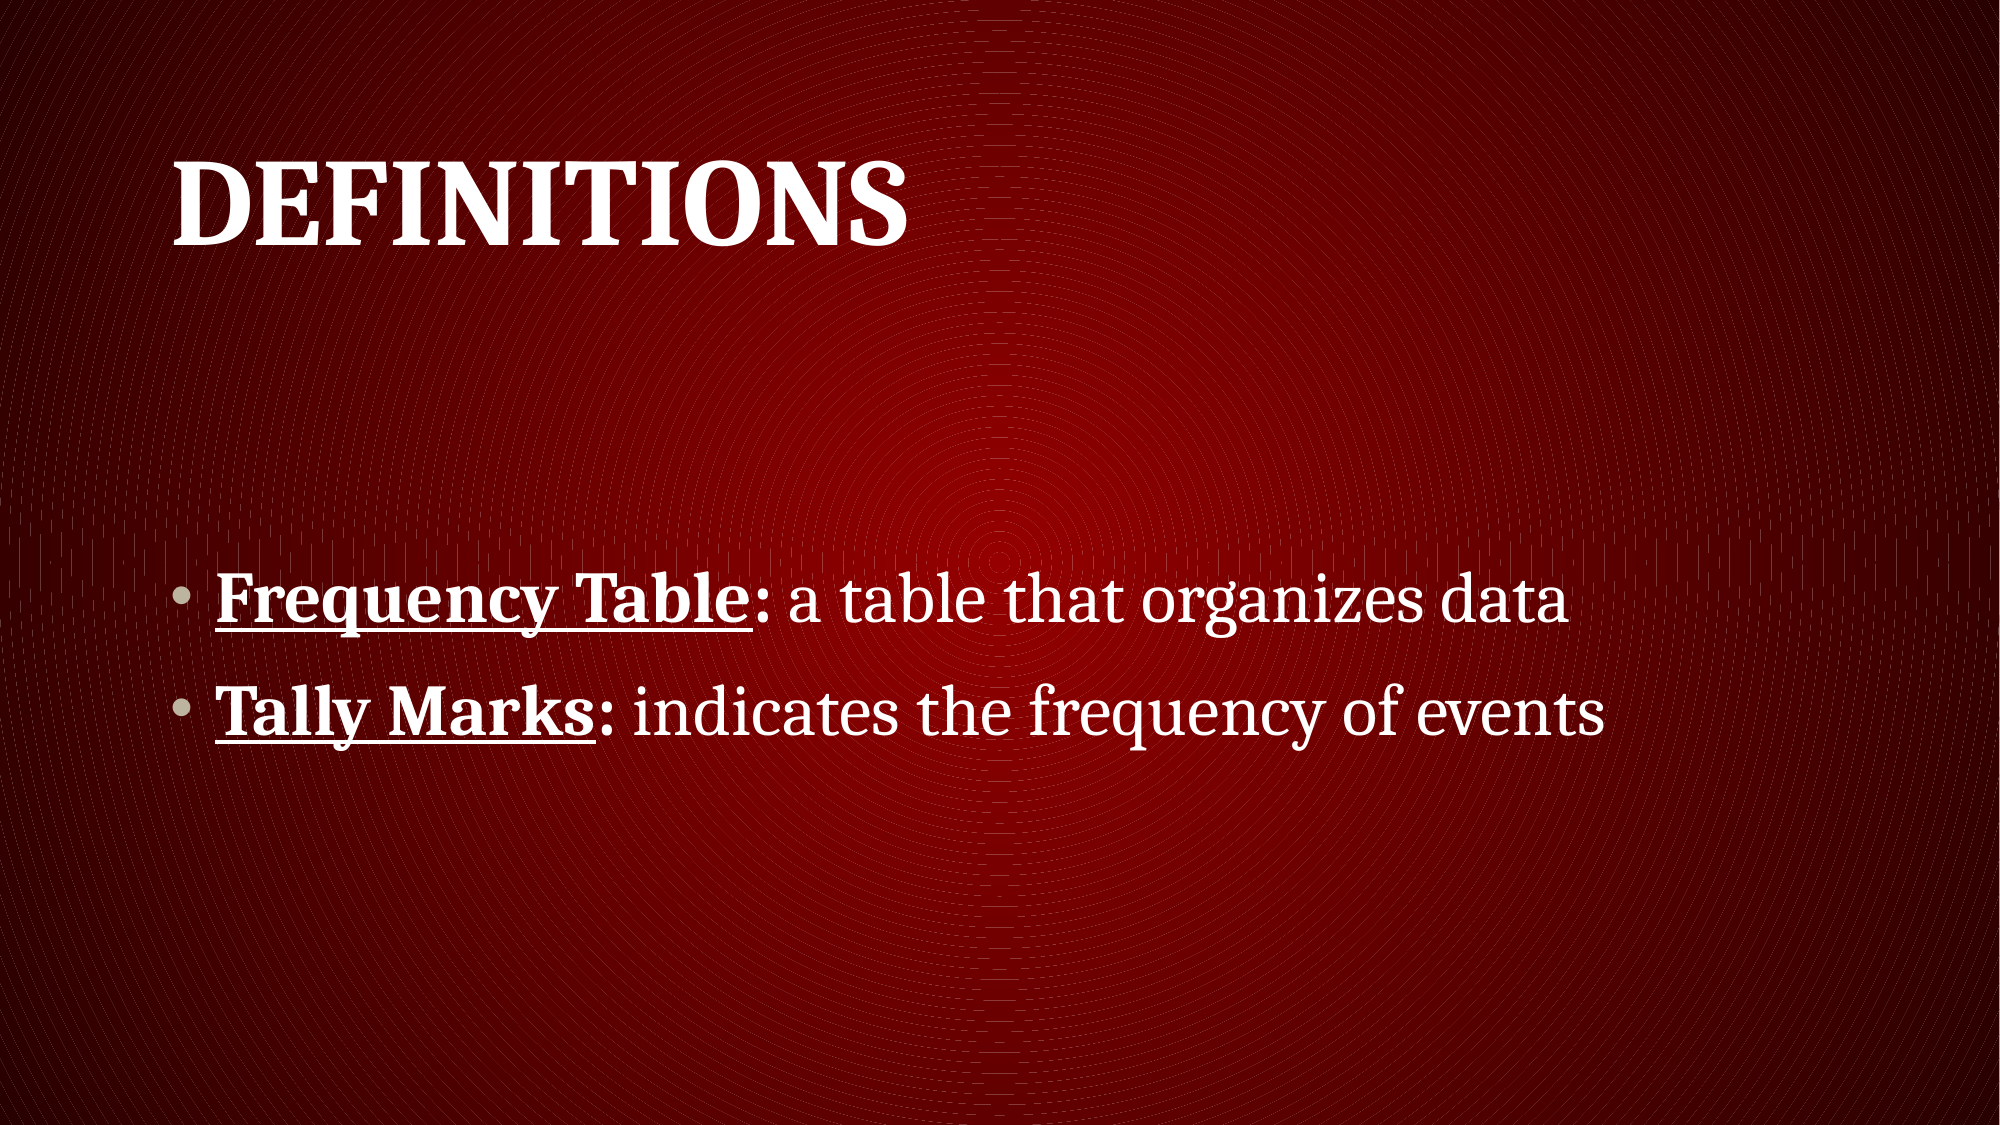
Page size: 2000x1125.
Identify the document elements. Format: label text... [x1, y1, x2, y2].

list Frequency Table: a table that organizes data Tally Marks: indicates the frequency of events [149, 549, 1850, 813]
title Definitions [149, 79, 1850, 280]
